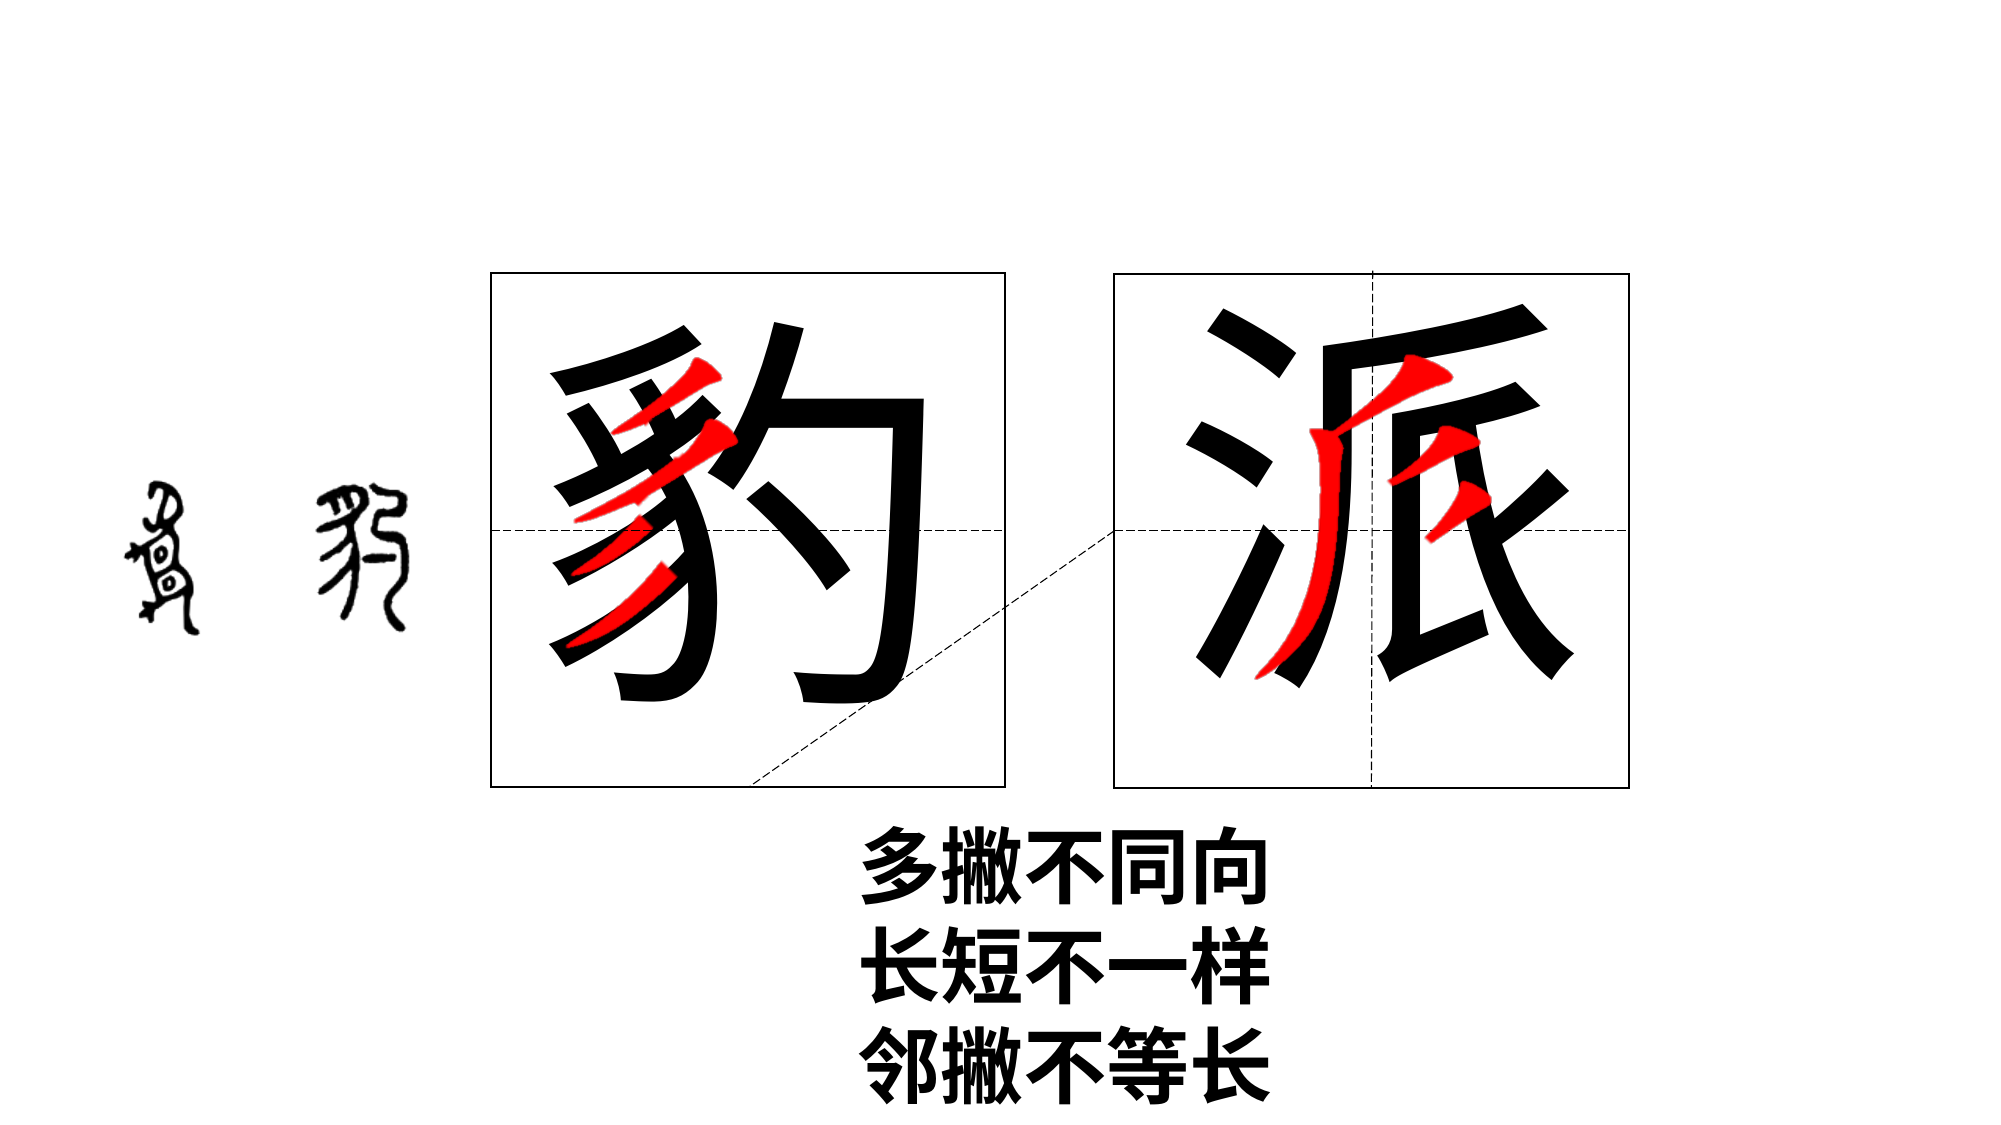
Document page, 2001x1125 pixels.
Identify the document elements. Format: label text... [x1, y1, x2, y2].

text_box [491, 269, 919, 788]
picture [73, 471, 246, 644]
text_box 多撇不同向 长短不一样 邻撇不等长 [842, 807, 1901, 1122]
picture [273, 113, 1838, 1005]
